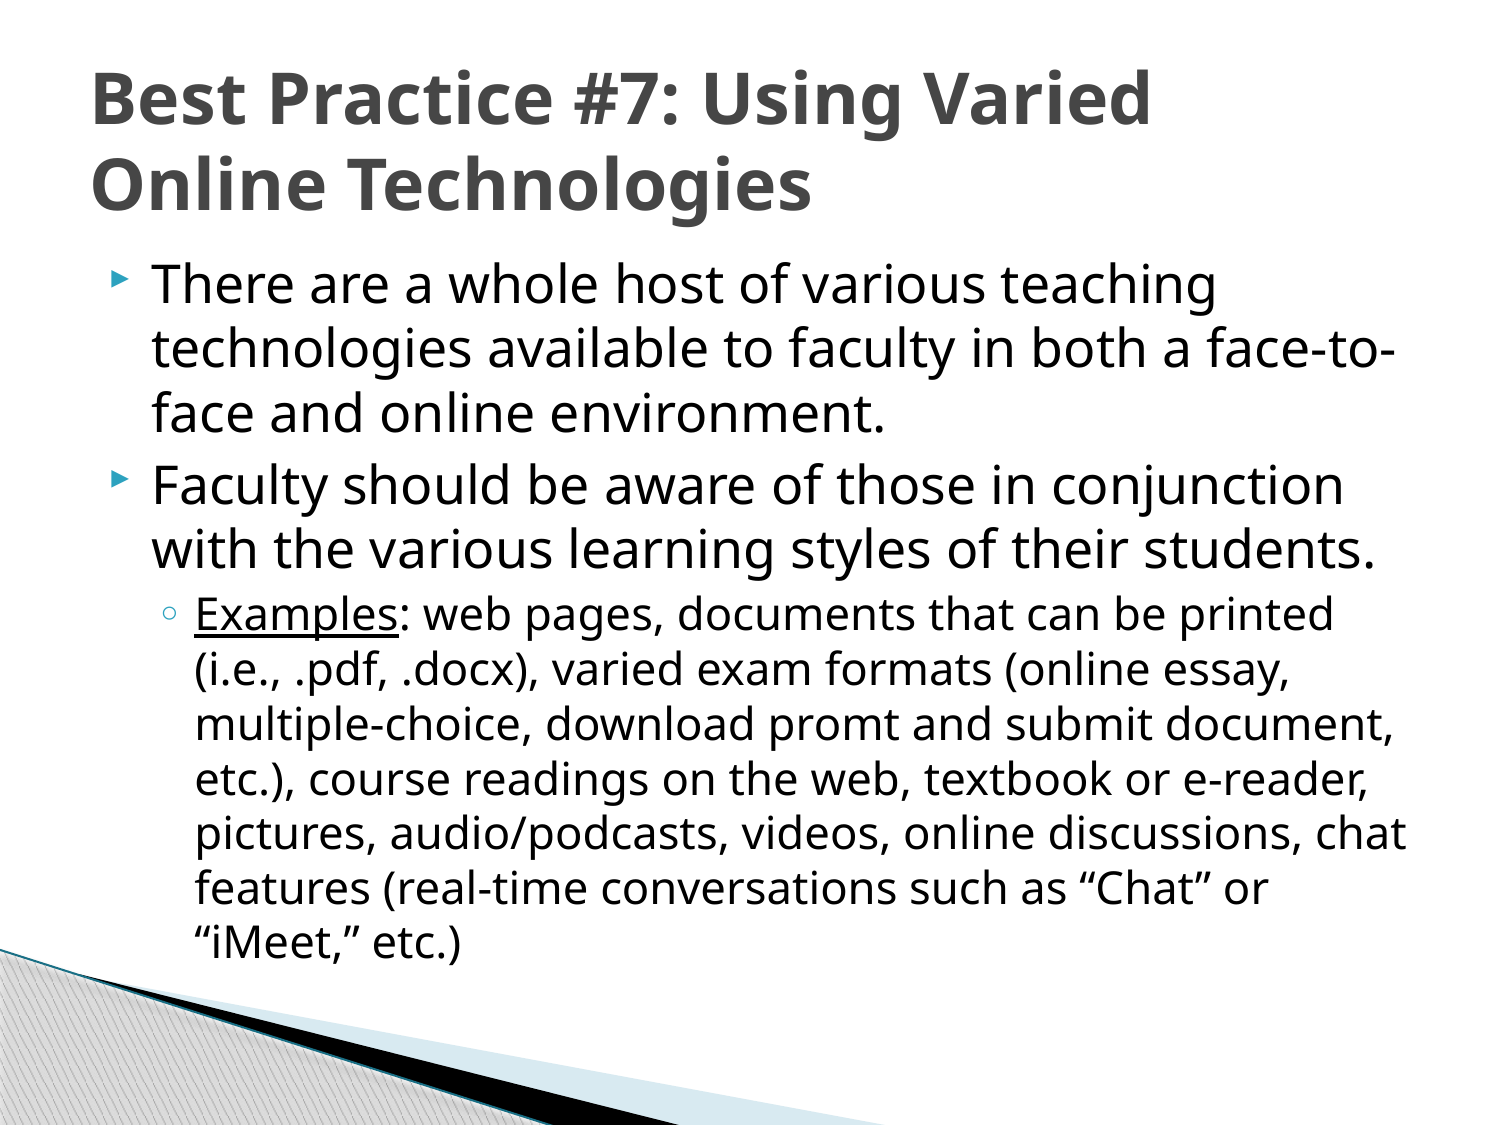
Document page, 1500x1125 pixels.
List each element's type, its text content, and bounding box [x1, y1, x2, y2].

list There are a whole host of various teaching technologies available to faculty in both a face-to-face and online environment. Faculty should be aware of those in conjunction with the various learning styles of their students. Examples: web pages, documents that can be printed (i.e., .pdf, .docx), varied exam formats (online essay, multiple-choice, download promt and submit document, etc.), course readings on the web, textbook or e-reader, pictures, audio/podcasts, videos, online discussions, chat features (real-time conversations such as “Chat” or “iMeet,” etc.) [75, 243, 1425, 986]
title Best Practice #7: Using Varied Online Technologies [75, 45, 1425, 233]
